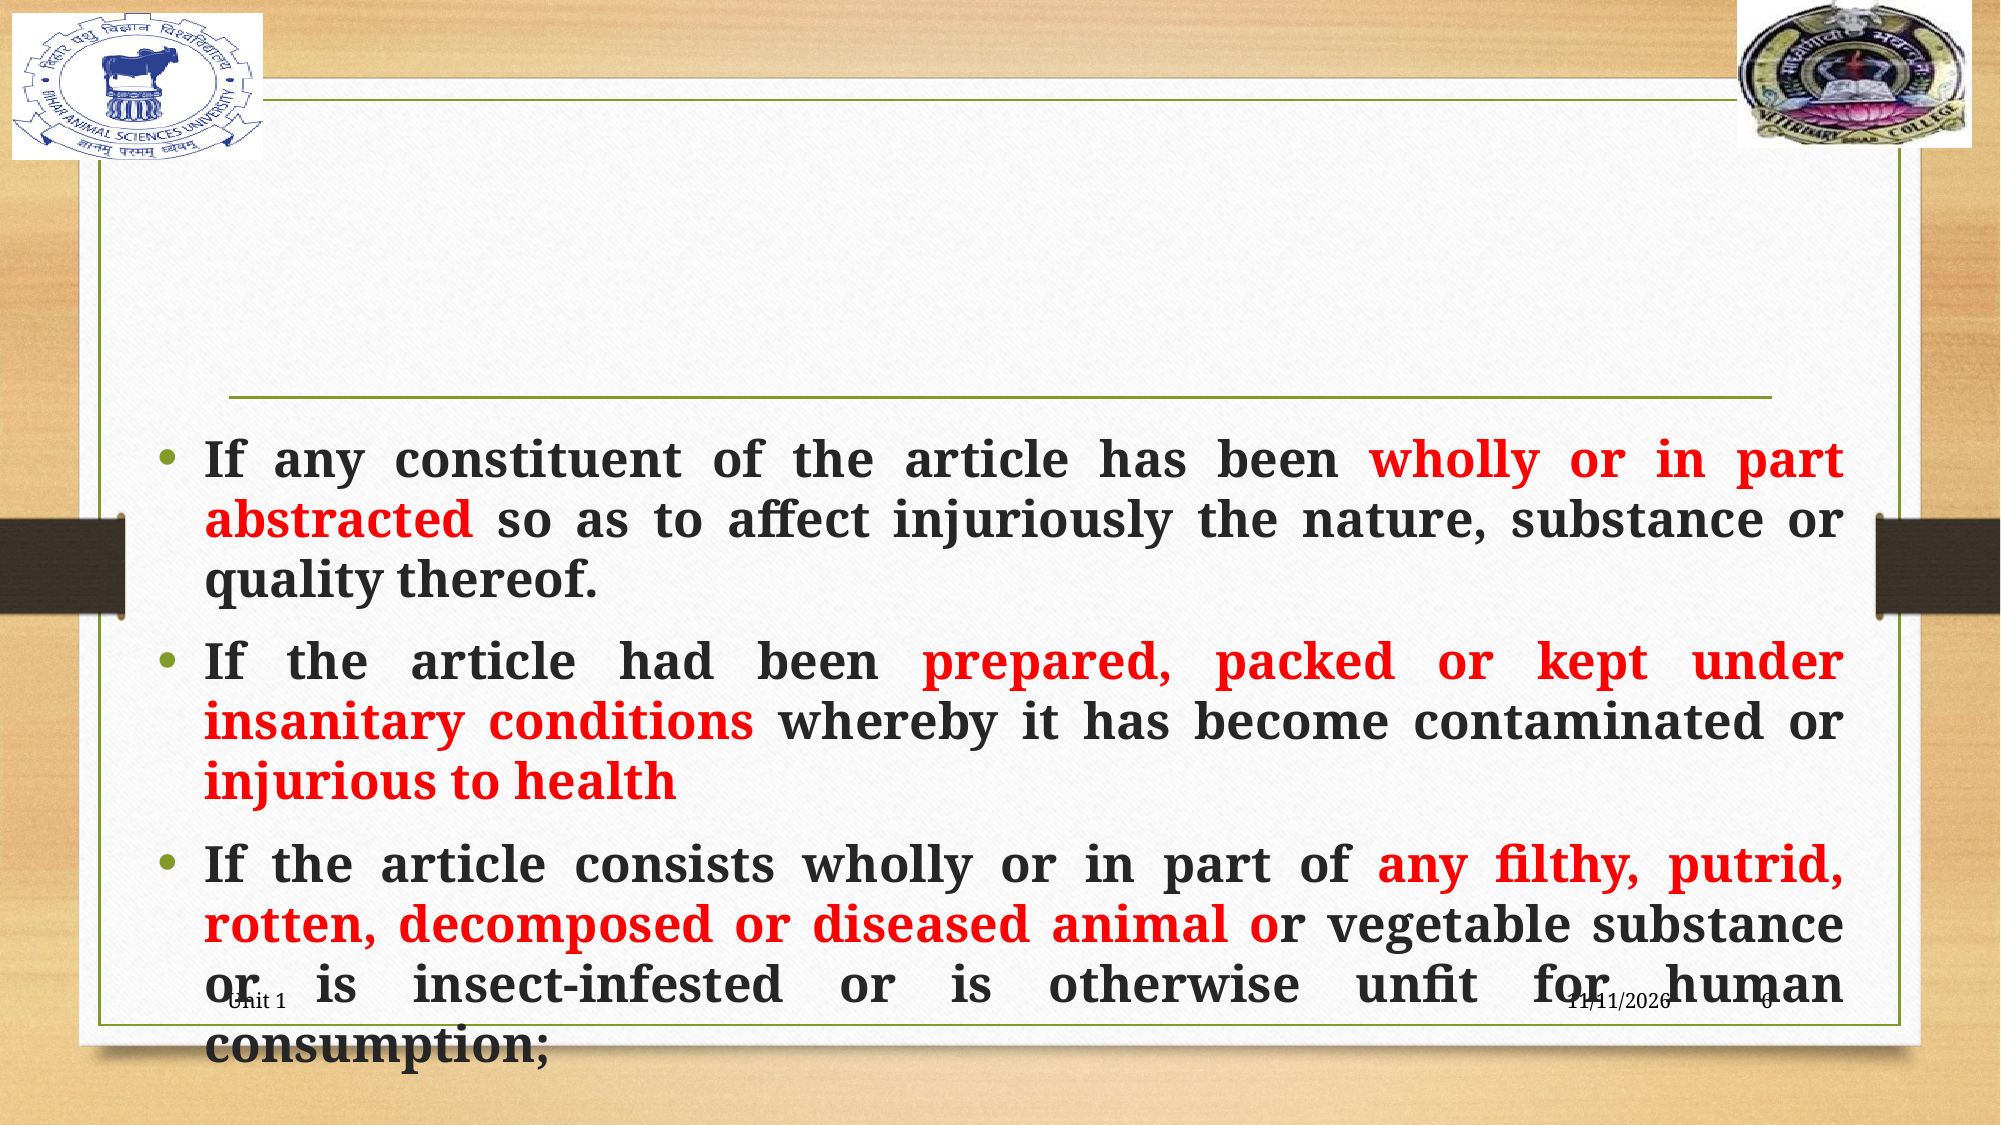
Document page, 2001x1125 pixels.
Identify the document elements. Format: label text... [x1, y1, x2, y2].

picture [0, 0, 2001, 1125]
list If any constituent of the article has been wholly or in part abstracted so as to affect injuriously the nature, substance or quality thereof. If the article had been prepared, packed or kept under insanitary conditions whereby it has become contaminated or injurious to health If the article consists wholly or in part of any filthy, putrid, rotten, decomposed or diseased animal or vegetable substance or is insect-infested or is otherwise unfit for human consumption; [142, 419, 1861, 964]
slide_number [1423, 979, 1686, 1025]
footer Unit 1 [212, 979, 1411, 1025]
slide_number 6 [1698, 979, 1788, 1025]
